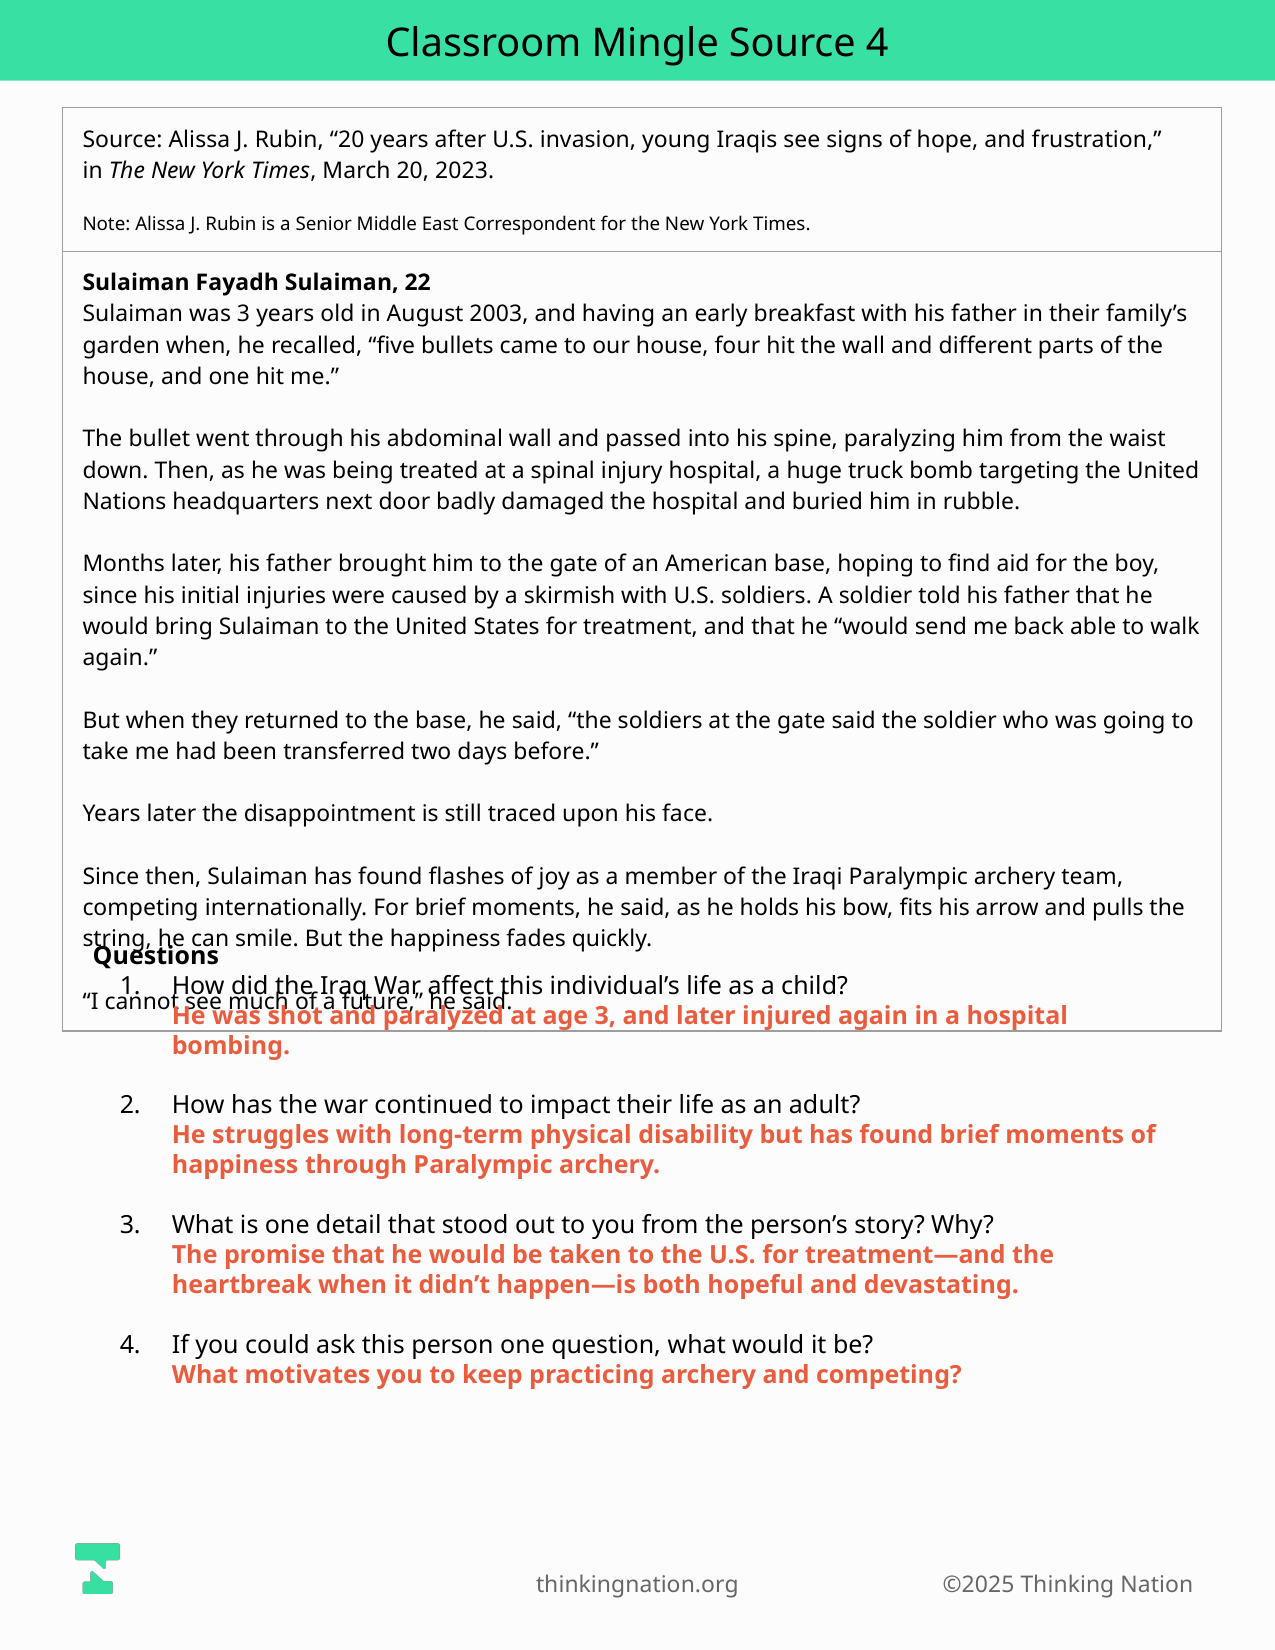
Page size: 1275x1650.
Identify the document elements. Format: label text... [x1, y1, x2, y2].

text_box thinkingnation.org [486, 1553, 789, 1605]
table_cell Sulaiman Fayadh Sulaiman, 22 Sulaiman was 3 years old in August 2003, and having an early breakfast with his father in their family’s garden when, he recalled, “five bullets came to our house, four hit the wall and different parts of the house, and one hit me.” The bullet went through his abdominal wall and passed into his spine, paralyzing him from the waist down. Then, as he was being treated at a spinal injury hospital, a huge truck bomb targeting the United Nations headquarters next door badly damaged the hospital and buried him in rubble. Months later, his father brought him to the gate of an American base, hoping to find aid for the boy, since his initial injuries were caused by a skirmish with U.S. soldiers. A soldier told his father that he would bring Sulaiman to the United States for treatment, and that he “would send me back able to walk again.” But when they returned to the base, he said, “the soldiers at the gate said the soldier who was going to take me had been transferred two days before.” Years later the disappointment is still traced upon his face. Since then, Sulaiman has found flashes of joy as a member of the Iraqi Paralympic archery team, competing internationally. For brief moments, he said, as he holds his bow, fits his arrow and pulls the string, he can smile. But the happiness fades quickly. “I cannot see much of a future,” he said. [63, 252, 1221, 1030]
text_box ©2025 Thinking Nation [907, 1553, 1210, 1605]
text_box Questions How did the Iraq War affect this individual’s life as a child? He was shot and paralyzed at age 3, and later injured again in a hospital bombing. How has the war continued to impact their life as an adult? He struggles with long-term physical disability but has found brief moments of happiness through Paralympic archery. What is one detail that stood out to you from the person’s story? Why? The promise that he would be taken to the U.S. for treatment—and the heartbreak when it didn’t happen—is both hopeful and devastating. If you could ask this person one question, what would it be? What motivates you to keep practicing archery and competing? [76, 923, 1198, 1449]
table_header Source: Alissa J. Rubin, “20 years after U.S. invasion, young Iraqis see signs of hope, and frustration,” in The New York Times, March 20, 2023. Note: Alissa J. Rubin is a Senior Middle East Correspondent for the New York Times. [63, 108, 1221, 251]
picture [62, 1533, 133, 1604]
text_box Classroom Mingle Source 4 [0, 0, 1275, 81]
